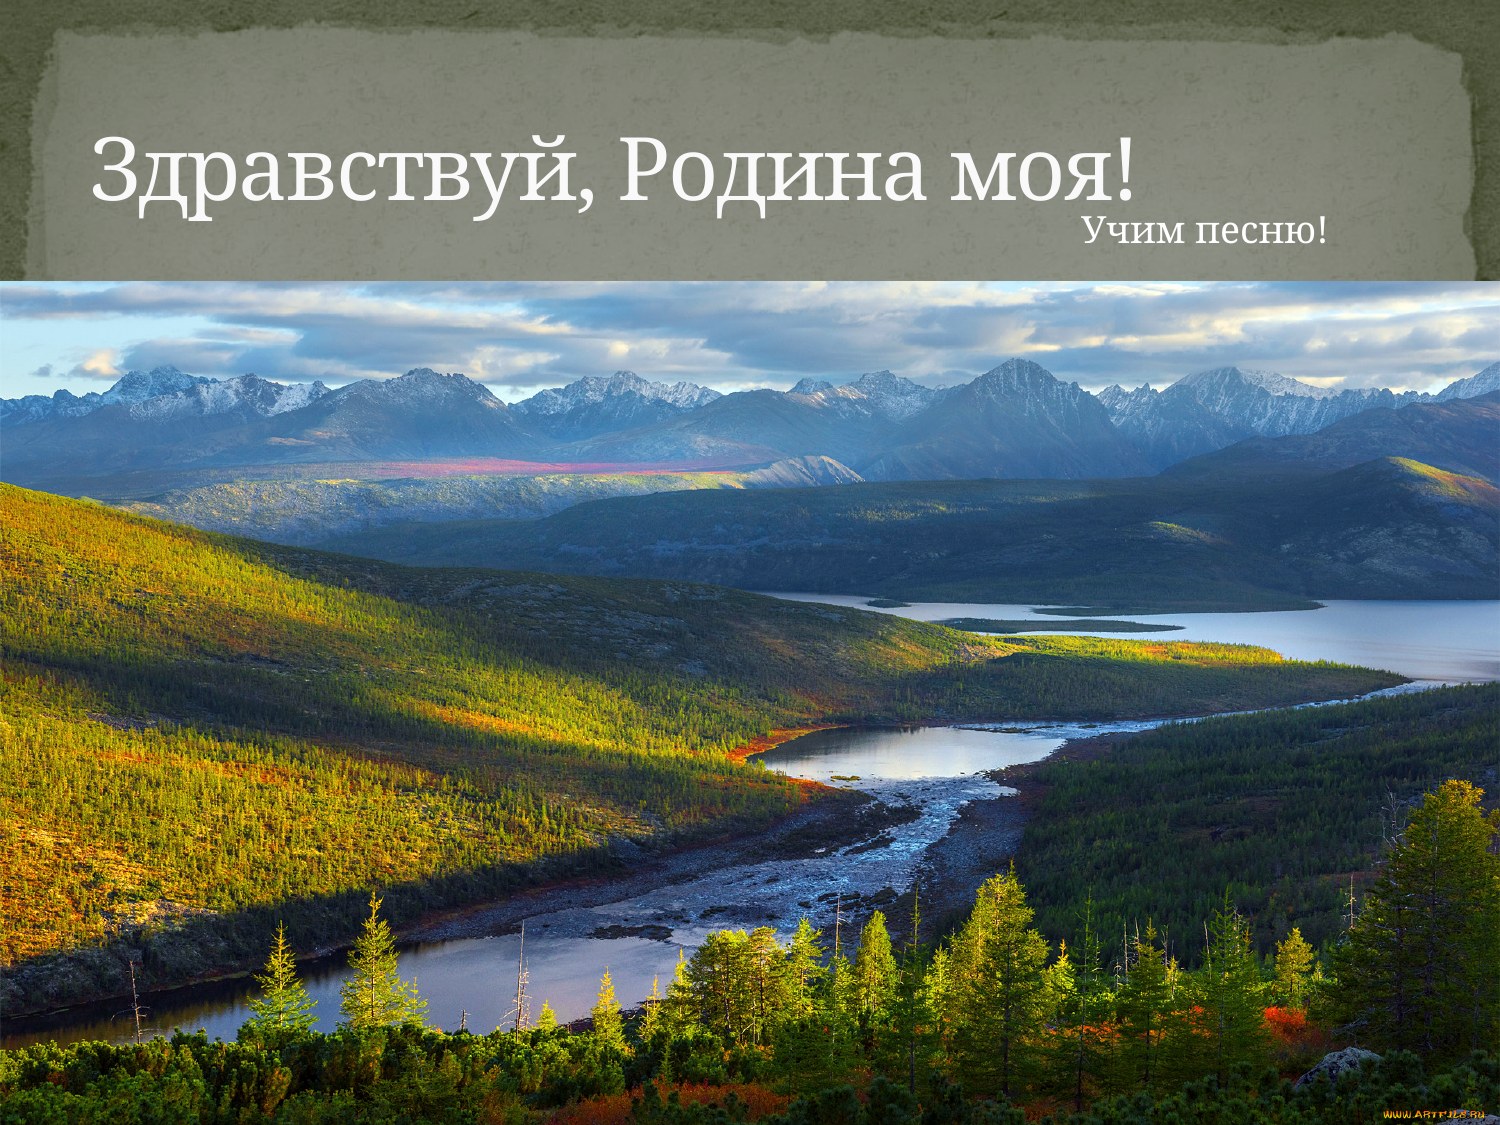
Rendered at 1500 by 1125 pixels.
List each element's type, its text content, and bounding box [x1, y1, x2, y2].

text_box Учим песню! [1066, 199, 1395, 259]
title Здравствуй, Родина моя! [74, 24, 1425, 225]
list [2, 284, 1499, 1122]
